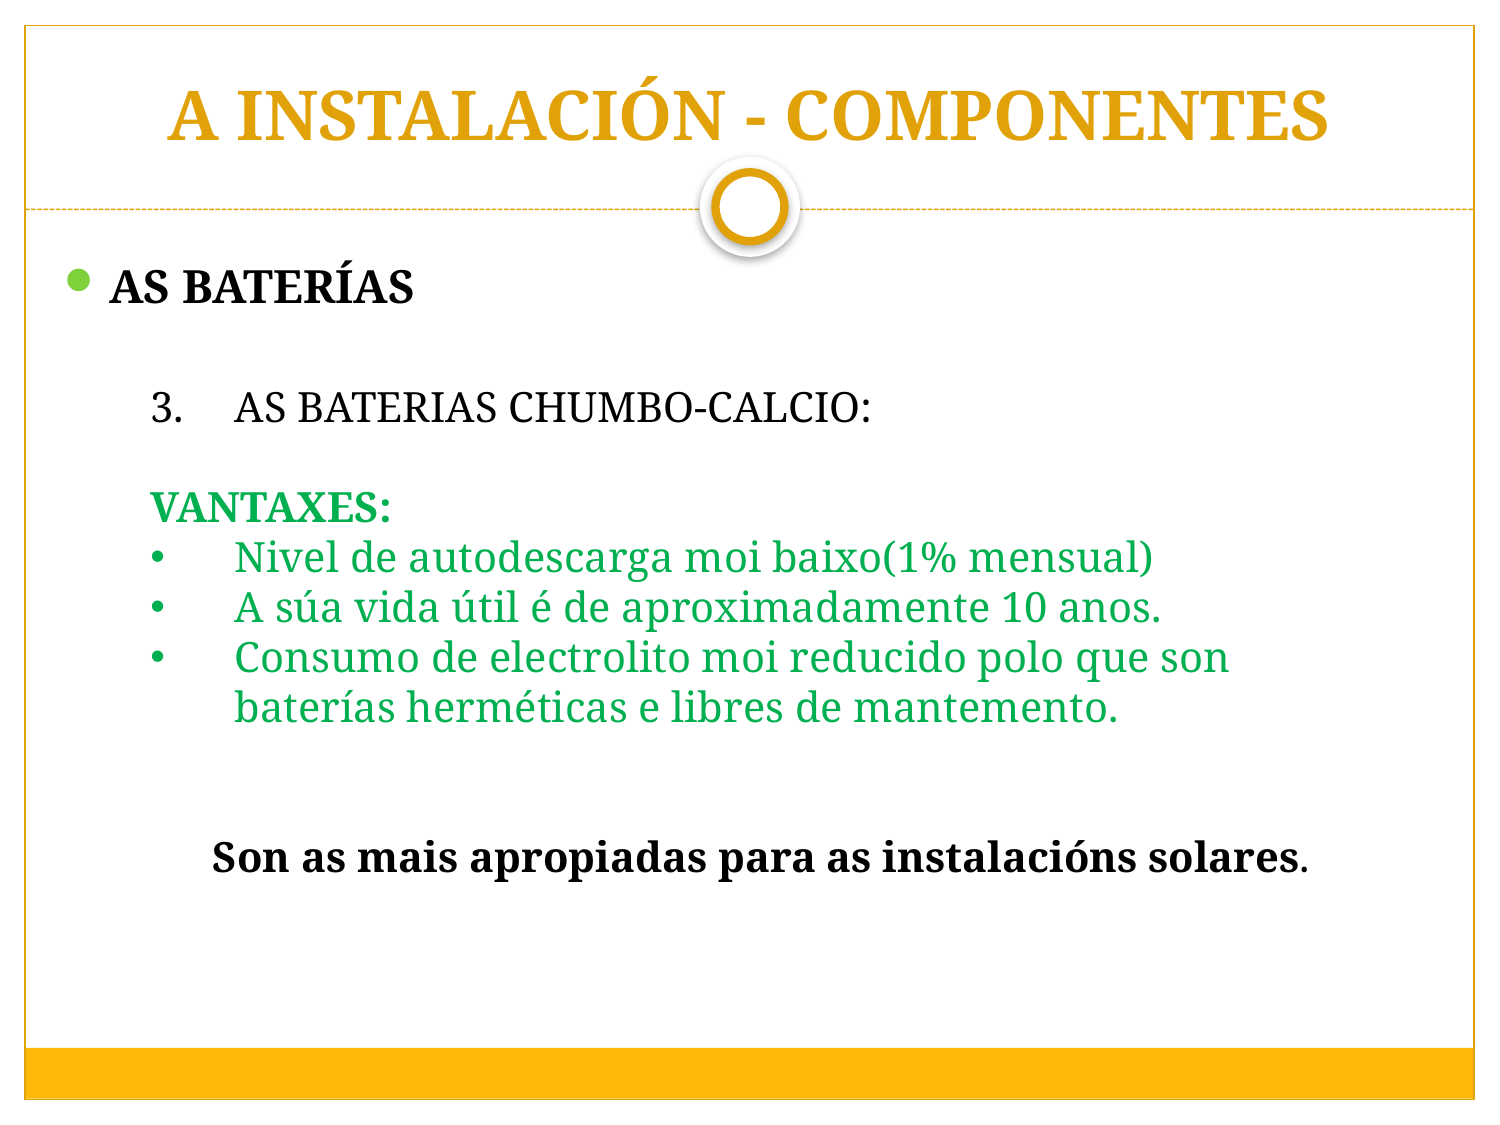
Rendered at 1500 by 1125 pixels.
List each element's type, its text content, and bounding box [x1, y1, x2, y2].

list AS BATERÍAS [49, 250, 1445, 1001]
title A INSTALACIÓN - COMPONENTES [49, 37, 1450, 162]
text_box AS BATERIAS CHUMBO-CALCIO: VANTAXES: Nivel de autodescarga moi baixo(1% mensual) A súa vida útil é de aproximadamente 10 anos. Consumo de electrolito moi reducido polo que son baterías herméticas e libres de mantemento. Son as mais apropiadas para as instalacións solares. [135, 373, 1388, 959]
